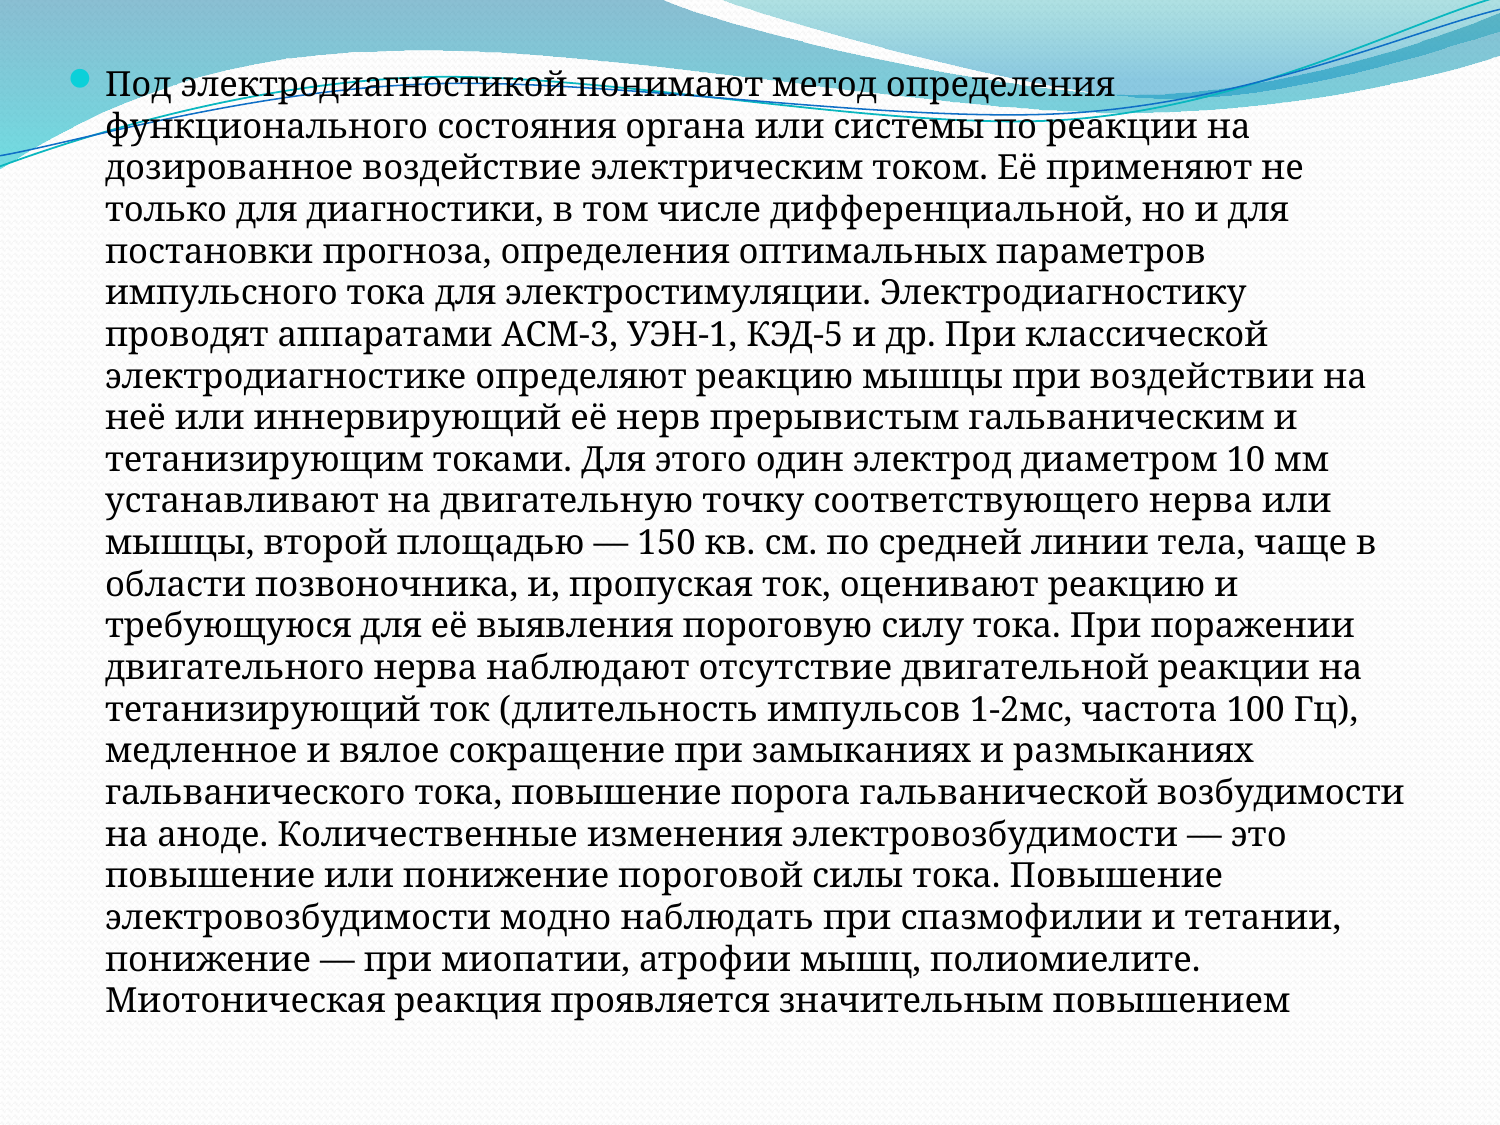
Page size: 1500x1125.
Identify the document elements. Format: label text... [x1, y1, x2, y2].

list Под электродиагностикой понимают метод определения функционального состояния органа или системы по реакции на дозированное воздействие электрическим током. Её применяют не только для диагностики, в том числе дифференциальной, но и для постановки прогноза, определения оптимальных параметров импульсного тока для электростимуляции. Электродиагностику проводят аппаратами АСМ-3, УЭН-1, КЭД-5 и др. При классической электродиагностике определяют реакцию мышцы при воздействии на неё или иннервирующий её нерв прерывистым гальваническим и тетанизирующим токами. Для этого один электрод диаметром 10 мм устанавливают на двигательную точку соответствующего нерва или мышцы, второй площадью — 150 кв. см. по средней линии тела, чаще в области позвоночника, и, пропуская ток, оценивают реакцию и требующуюся для её выявления пороговую силу тока. При поражении двигательного нерва наблюдают отсутствие двигательной реакции на тетанизирующий ток (длительность импульсов 1-2мс, частота 100 Гц), медленное и вялое сокращение при замыканиях и размыканиях гальванического тока, повышение порога гальванической возбудимости на аноде. Количественные изменения электровозбудимости — это повышение или понижение пороговой силы тока. Повышение электровозбудимости модно наблюдать при спазмофилии и тетании, понижение — при миопатии, атрофии мышц, полиомиелите. Миотоническая реакция проявляется значительным повышением [53, 54, 1425, 1038]
